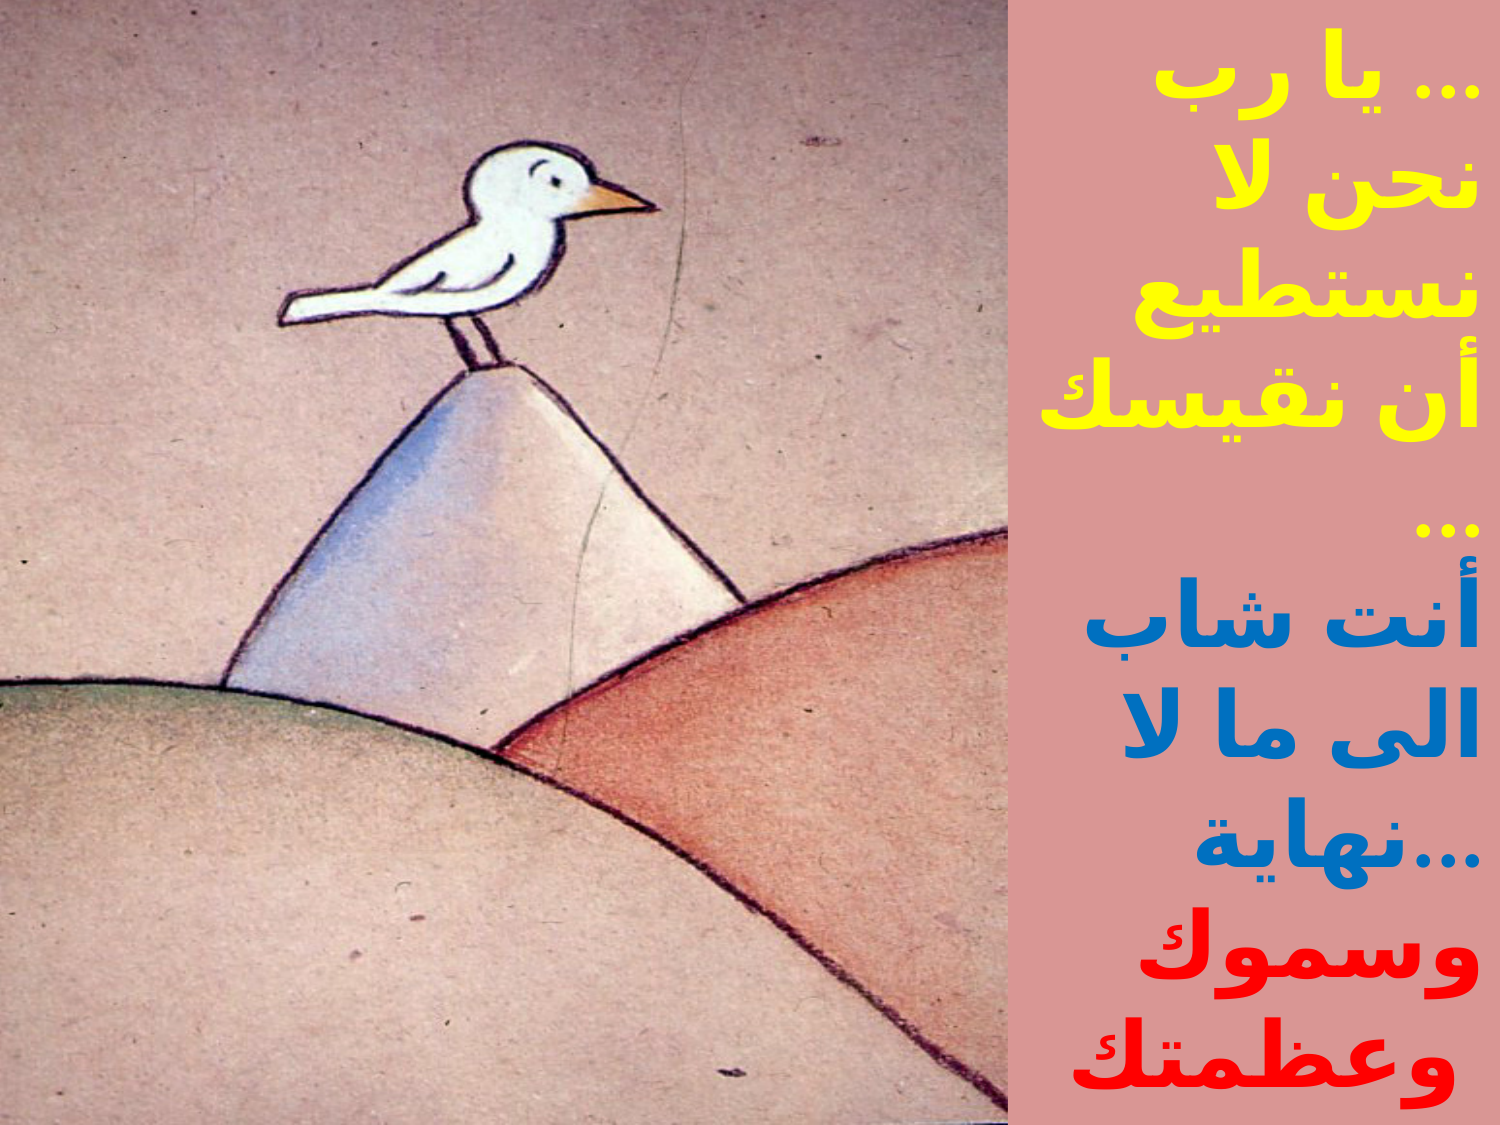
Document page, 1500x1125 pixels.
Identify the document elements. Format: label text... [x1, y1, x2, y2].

text_box يا رب ... نحن لا نستطيع أن نقيسك ... أنت شاب الى ما لا نهاية... وسموك وعظمتك هي نفسها سمو وعظمة الأنسان. [1009, 0, 1500, 1125]
picture [0, 0, 1008, 1125]
